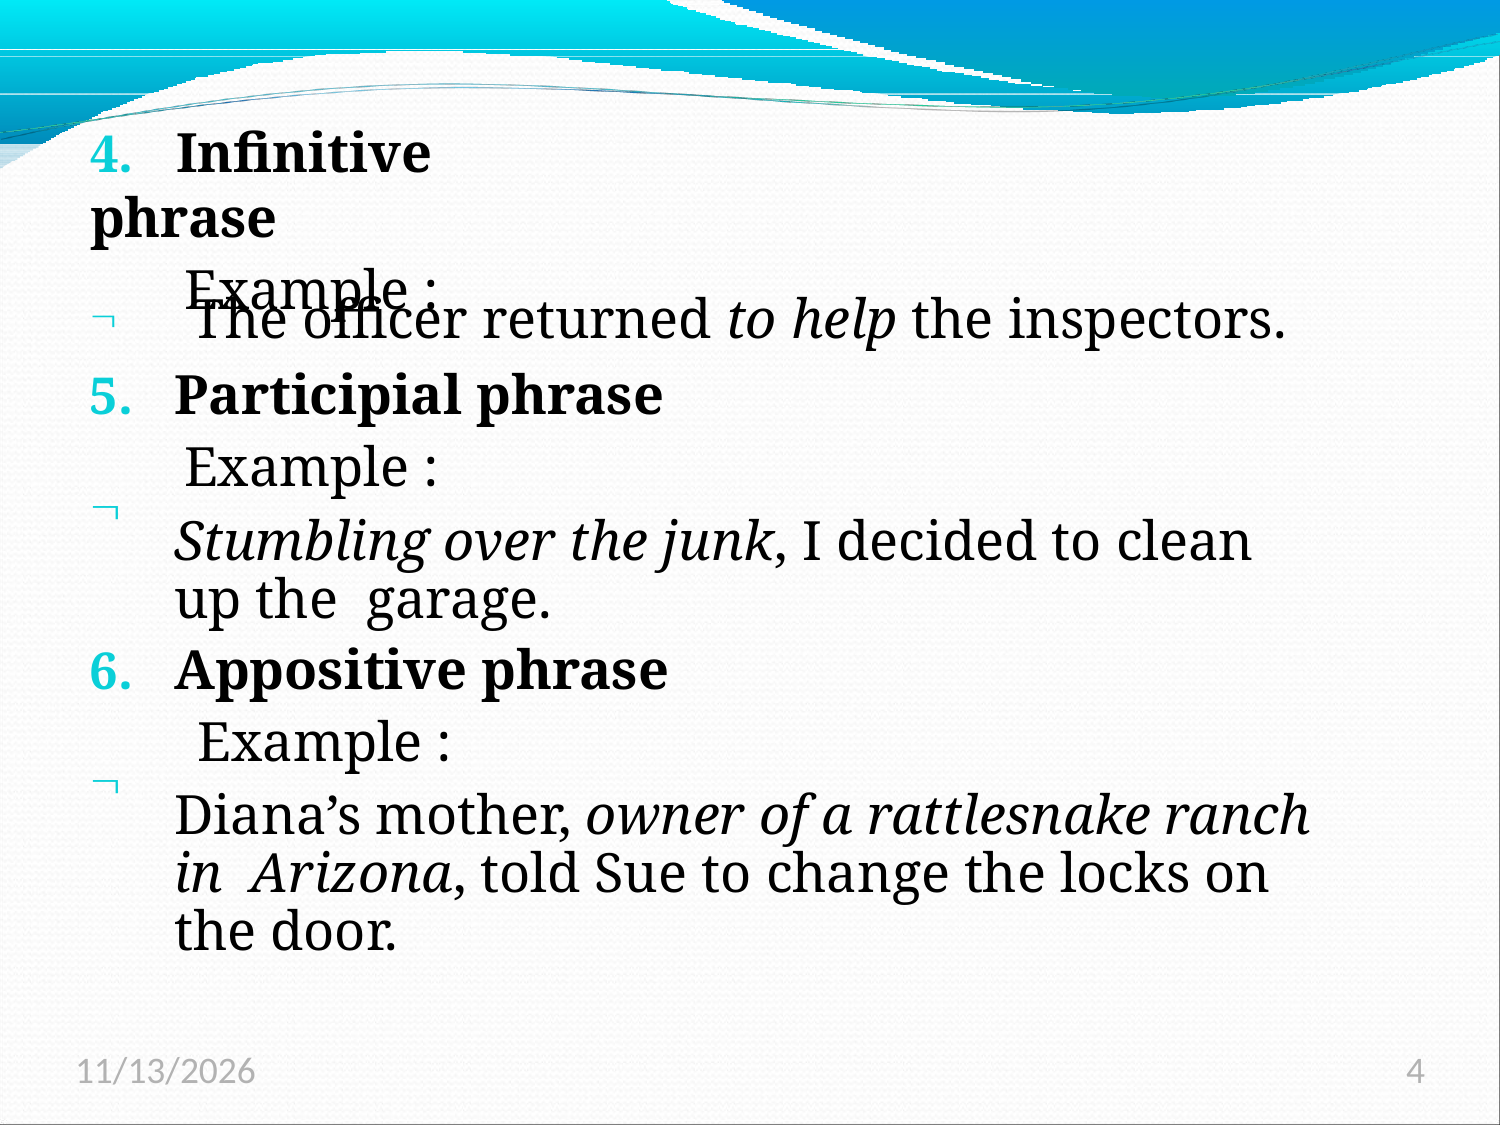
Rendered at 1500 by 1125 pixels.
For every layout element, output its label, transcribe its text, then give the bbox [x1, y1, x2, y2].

title 4. Infinitive phrase Example : [87, 109, 606, 253]
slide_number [75, 1046, 420, 1103]
slide_number 4 [1080, 1046, 1425, 1103]
picture [0, 0, 1500, 1125]
text_box  The officer returned to help the inspectors. Participial phrase Example : Stumbling over the junk, I decided to clean up the garage. Appositive phrase Example : Diana’s mother, owner of a rattlesnake ranch in Arizona, told Sue to change the locks on the door. [85, 253, 1352, 962]
